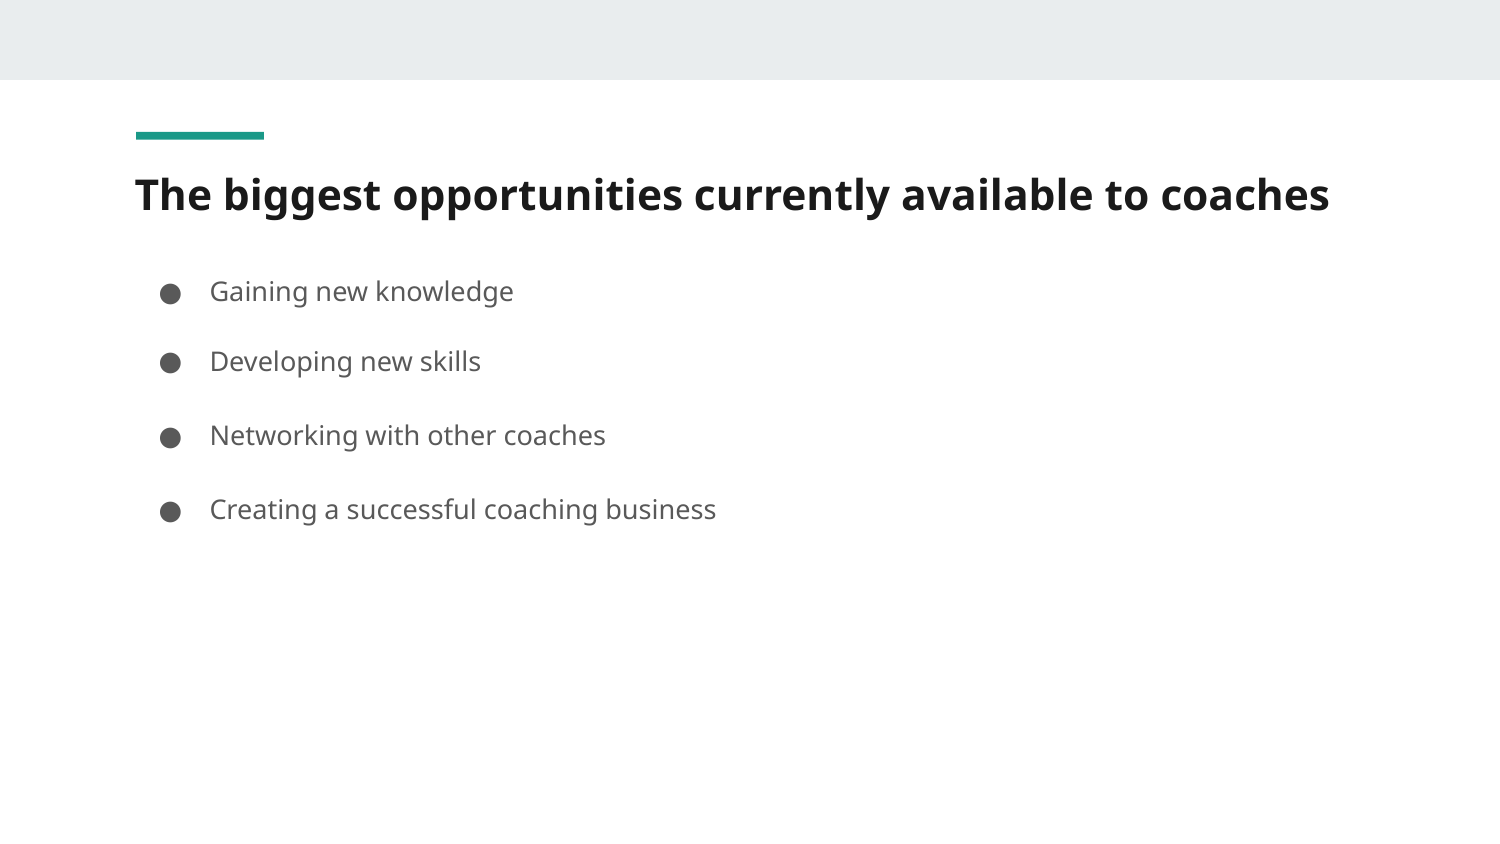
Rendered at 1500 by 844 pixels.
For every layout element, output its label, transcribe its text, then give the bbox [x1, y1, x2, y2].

list Gaining new knowledge Developing new skills Networking with other coaches Creating a successful coaching business [119, 254, 1381, 780]
title The biggest opportunities currently available to coaches [119, 152, 1381, 241]
